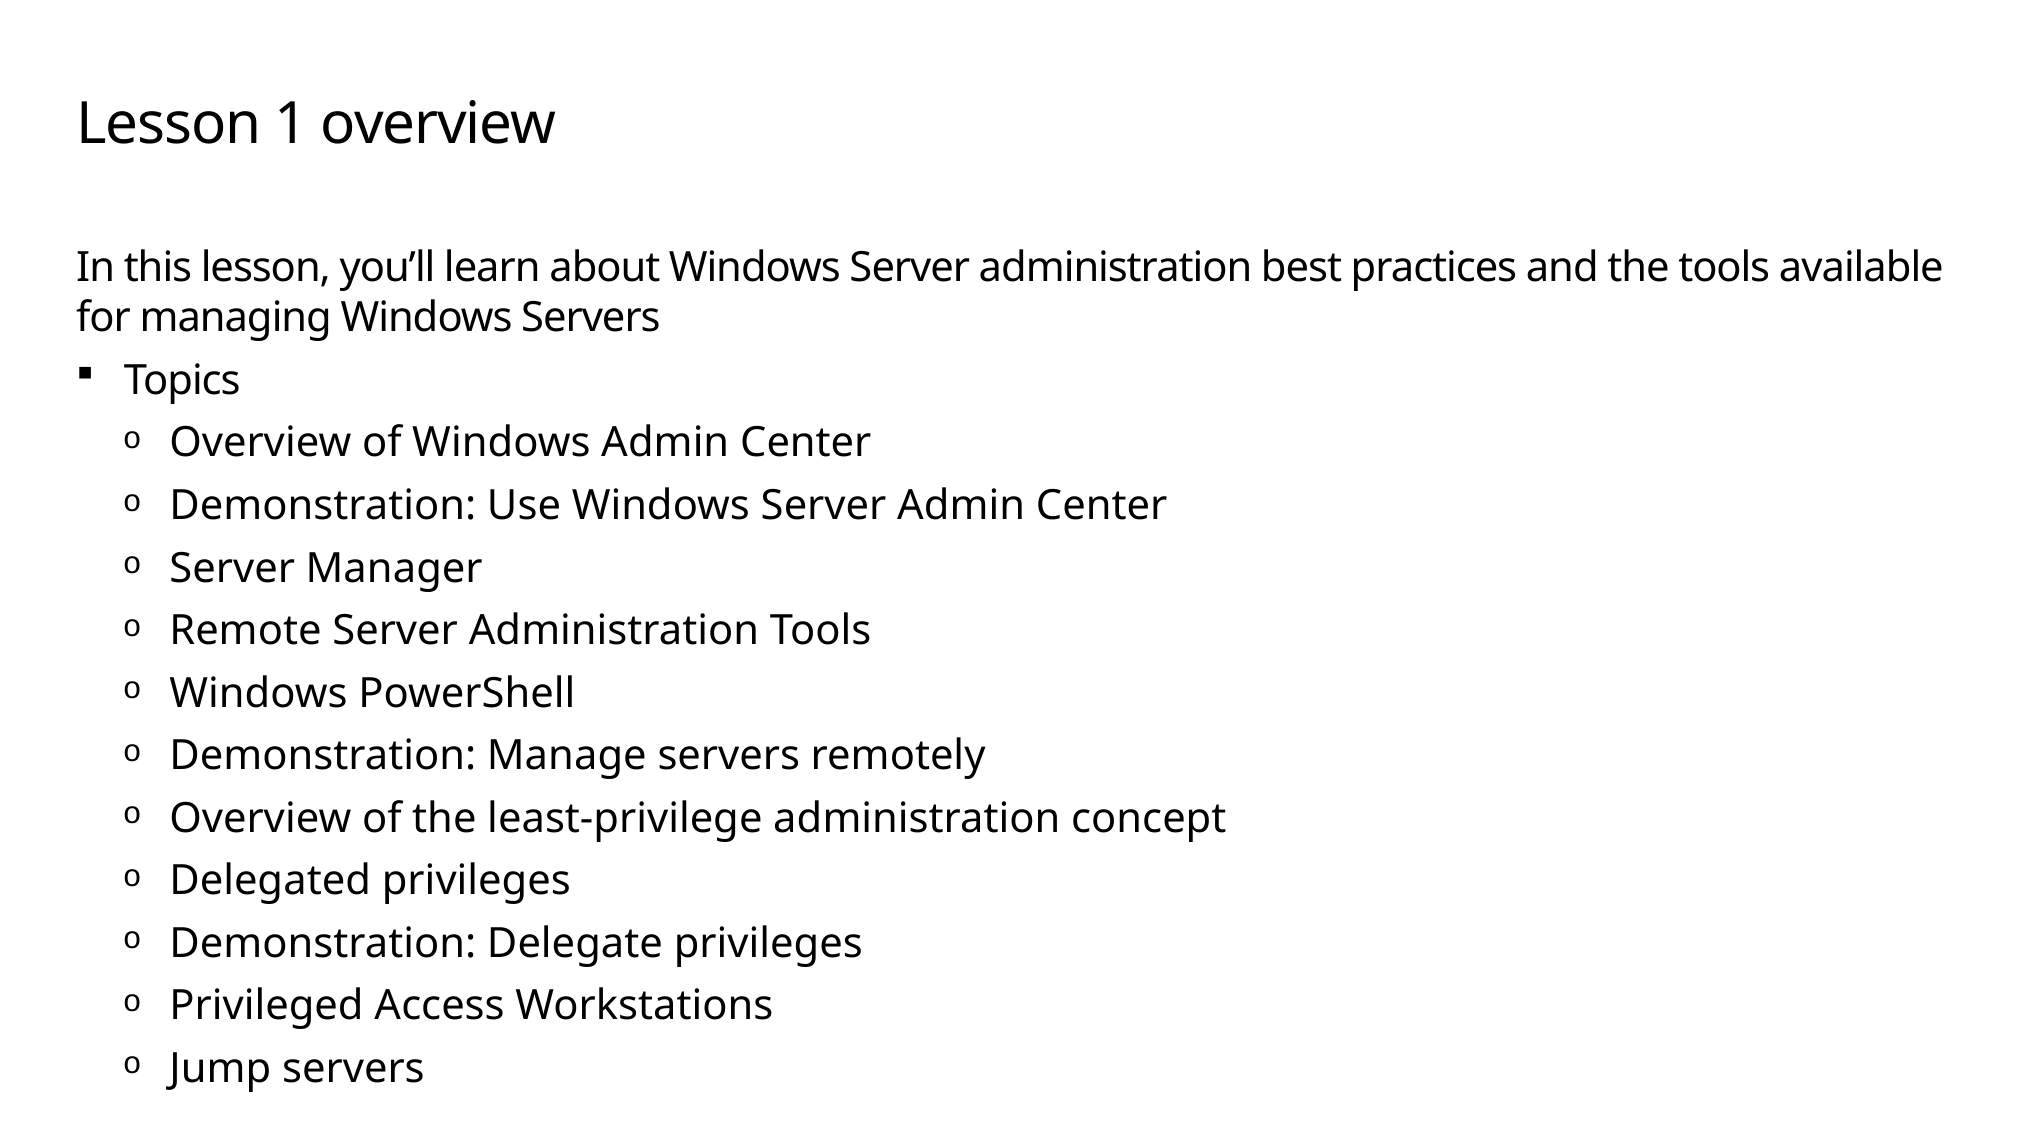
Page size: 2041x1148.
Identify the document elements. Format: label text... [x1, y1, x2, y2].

list In this lesson, you’ll learn about Windows Server administration best practices and the tools available for managing Windows Servers Topics Overview of Windows Admin Center Demonstration: Use Windows Server Admin Center Server Manager Remote Server Administration Tools Windows PowerShell Demonstration: Manage servers remotely Overview of the least-privilege administration concept Delegated privileges Demonstration: Delegate privileges Privileged Access Workstations Jump servers [76, 240, 1970, 1074]
title Lesson 1 overview [76, 93, 1968, 161]
